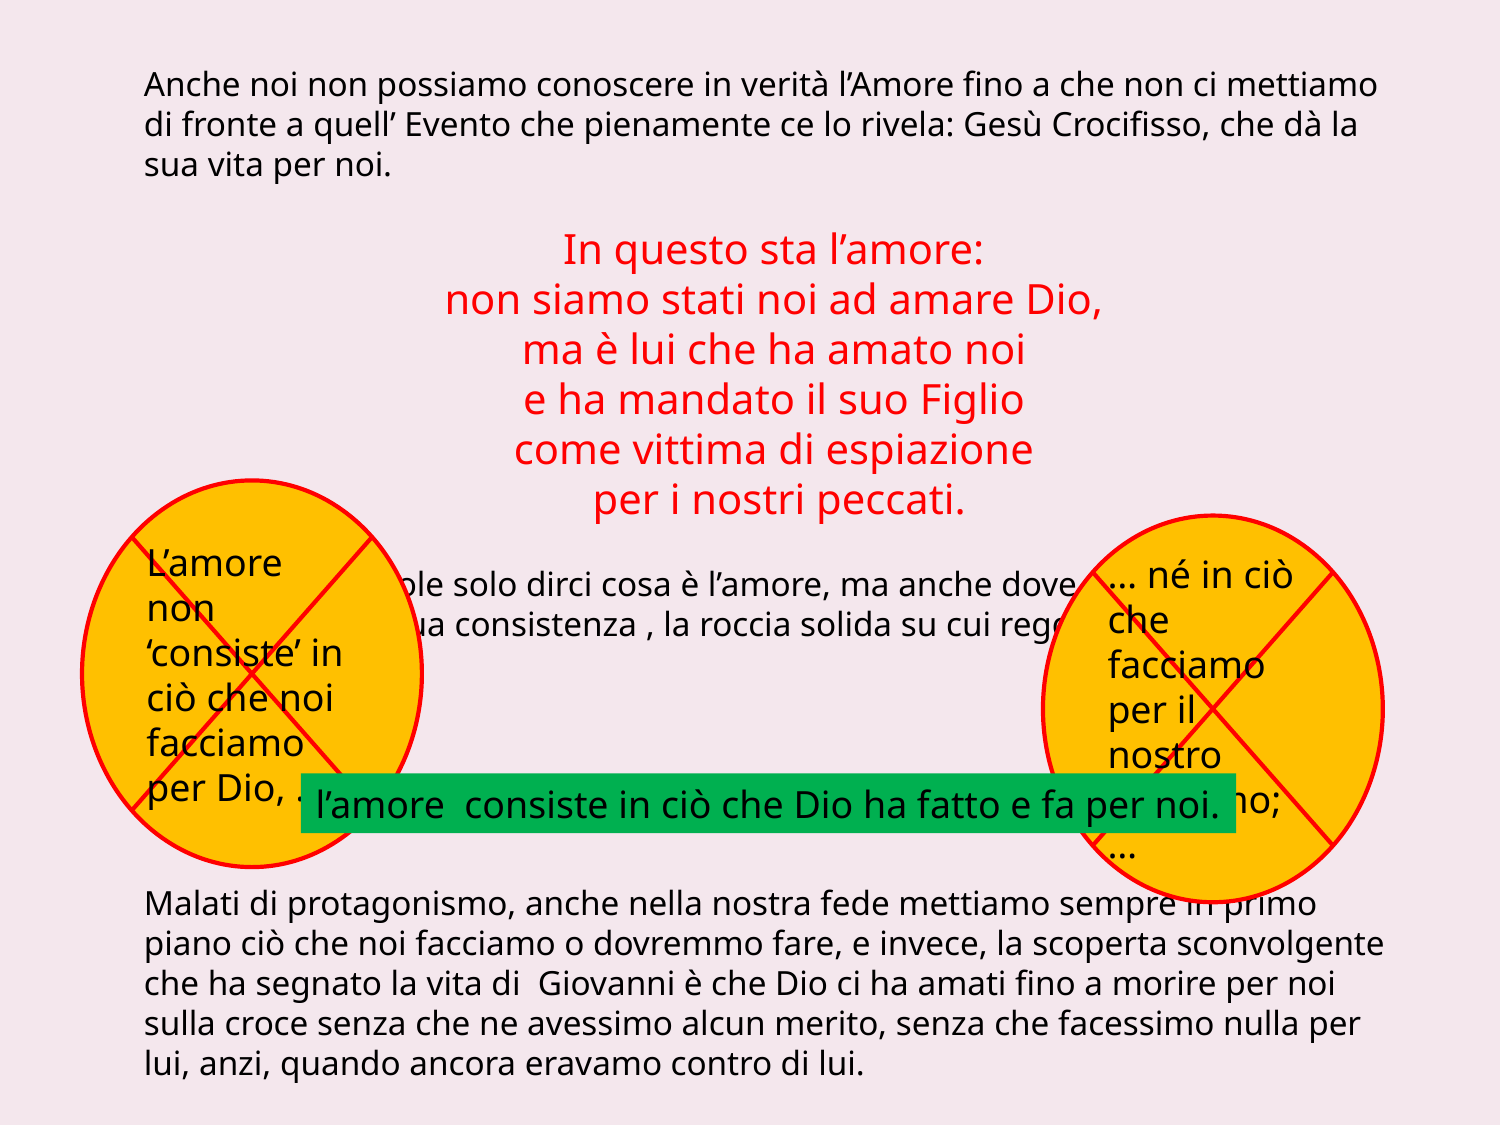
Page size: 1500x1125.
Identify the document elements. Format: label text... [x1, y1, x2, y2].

text_box Anche noi non possiamo conoscere in verità l’Amore fino a che non ci mettiamo di fronte a quell’ Evento che pienamente ce lo rivela: Gesù Crocifisso, che dà la sua vita per noi. In questo sta l’amore: non siamo stati noi ad amare Dio, ma è lui che ha amato noi e ha mandato il suo Figlio come vittima di espiazione per i nostri peccati. Giovanni non vuole solo dirci cosa è l’amore, ma anche dove esso trova il suo fondamento, la sua consistenza , la roccia solida su cui reggersi. Malati di protagonismo, anche nella nostra fede mettiamo sempre in primo piano ciò che noi facciamo o dovremmo fare, e invece, la scoperta sconvolgente che ha segnato la vita di Giovanni è che Dio ci ha amati fino a morire per noi sulla croce senza che ne avessimo alcun merito, senza che facessimo nulla per lui, anzi, quando ancora eravamo contro di lui. [128, 55, 1430, 1125]
text_box … né in ciò che facciamo per il nostro prossimo; … [1040, 513, 1385, 905]
text_box L’amore non ‘consiste’ in ciò che noi facciamo per Dio, … [79, 478, 424, 870]
text_box l’amore consiste in ciò che Dio ha fatto e fa per noi. [300, 773, 1237, 834]
